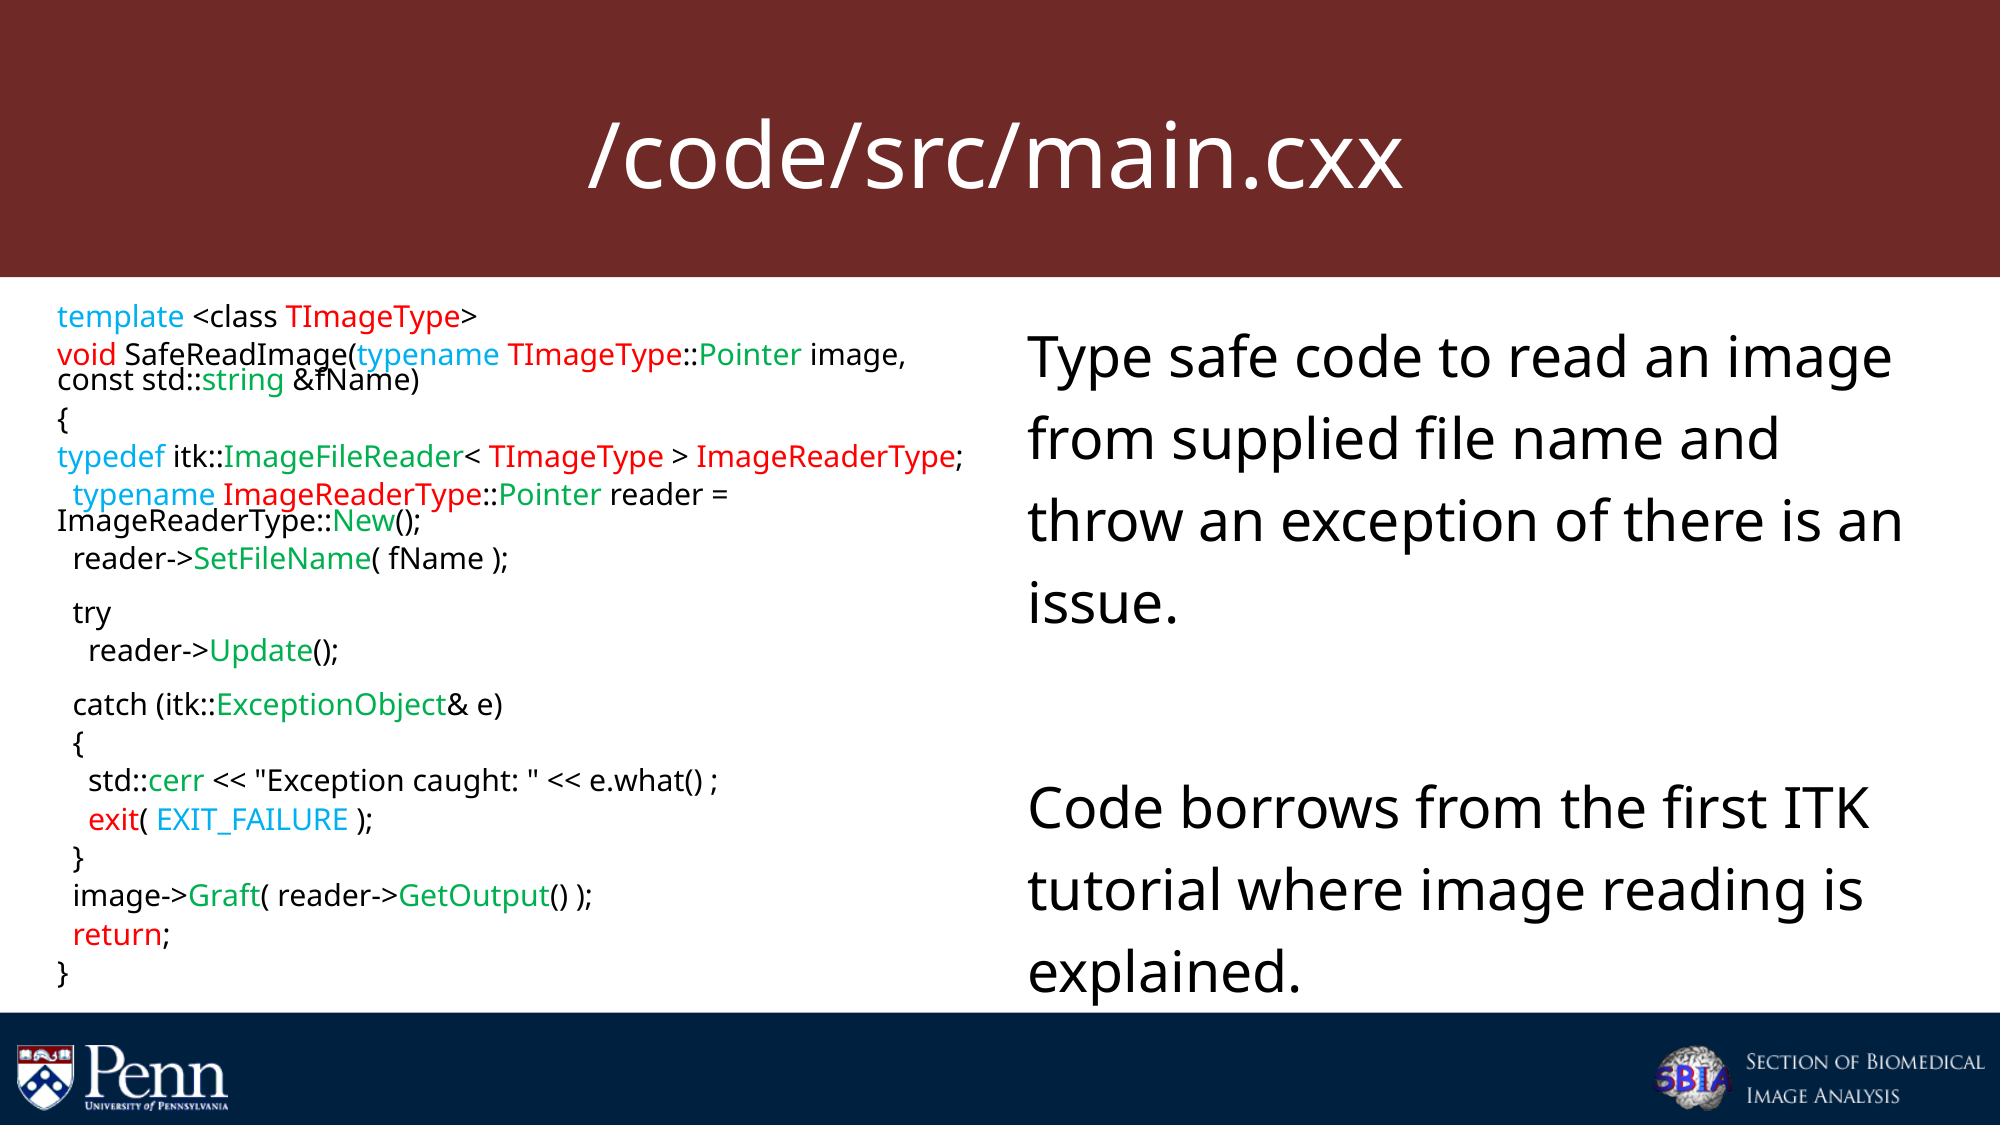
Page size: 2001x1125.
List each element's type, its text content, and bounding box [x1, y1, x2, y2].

list template <class TImageType> void SafeReadImage(typename TImageType::Pointer image, const std::string &fName) { typedef itk::ImageFileReader< TImageType > ImageReaderType; typename ImageReaderType::Pointer reader = ImageReaderType::New(); reader->SetFileName( fName ); try reader->Update(); catch (itk::ExceptionObject& e) { std::cerr << "Exception caught: " << e.what() ; exit( EXIT_FAILURE ); } image->Graft( reader->GetOutput() ); return; } [42, 299, 988, 1014]
list Type safe code to read an image from supplied file name and throw an exception of there is an issue. Code borrows from the first ITK tutorial where image reading is explained. [1012, 299, 1952, 1014]
title /code/src/main.cxx [42, 43, 1952, 275]
picture [17, 1045, 228, 1111]
picture [1652, 1044, 1985, 1112]
